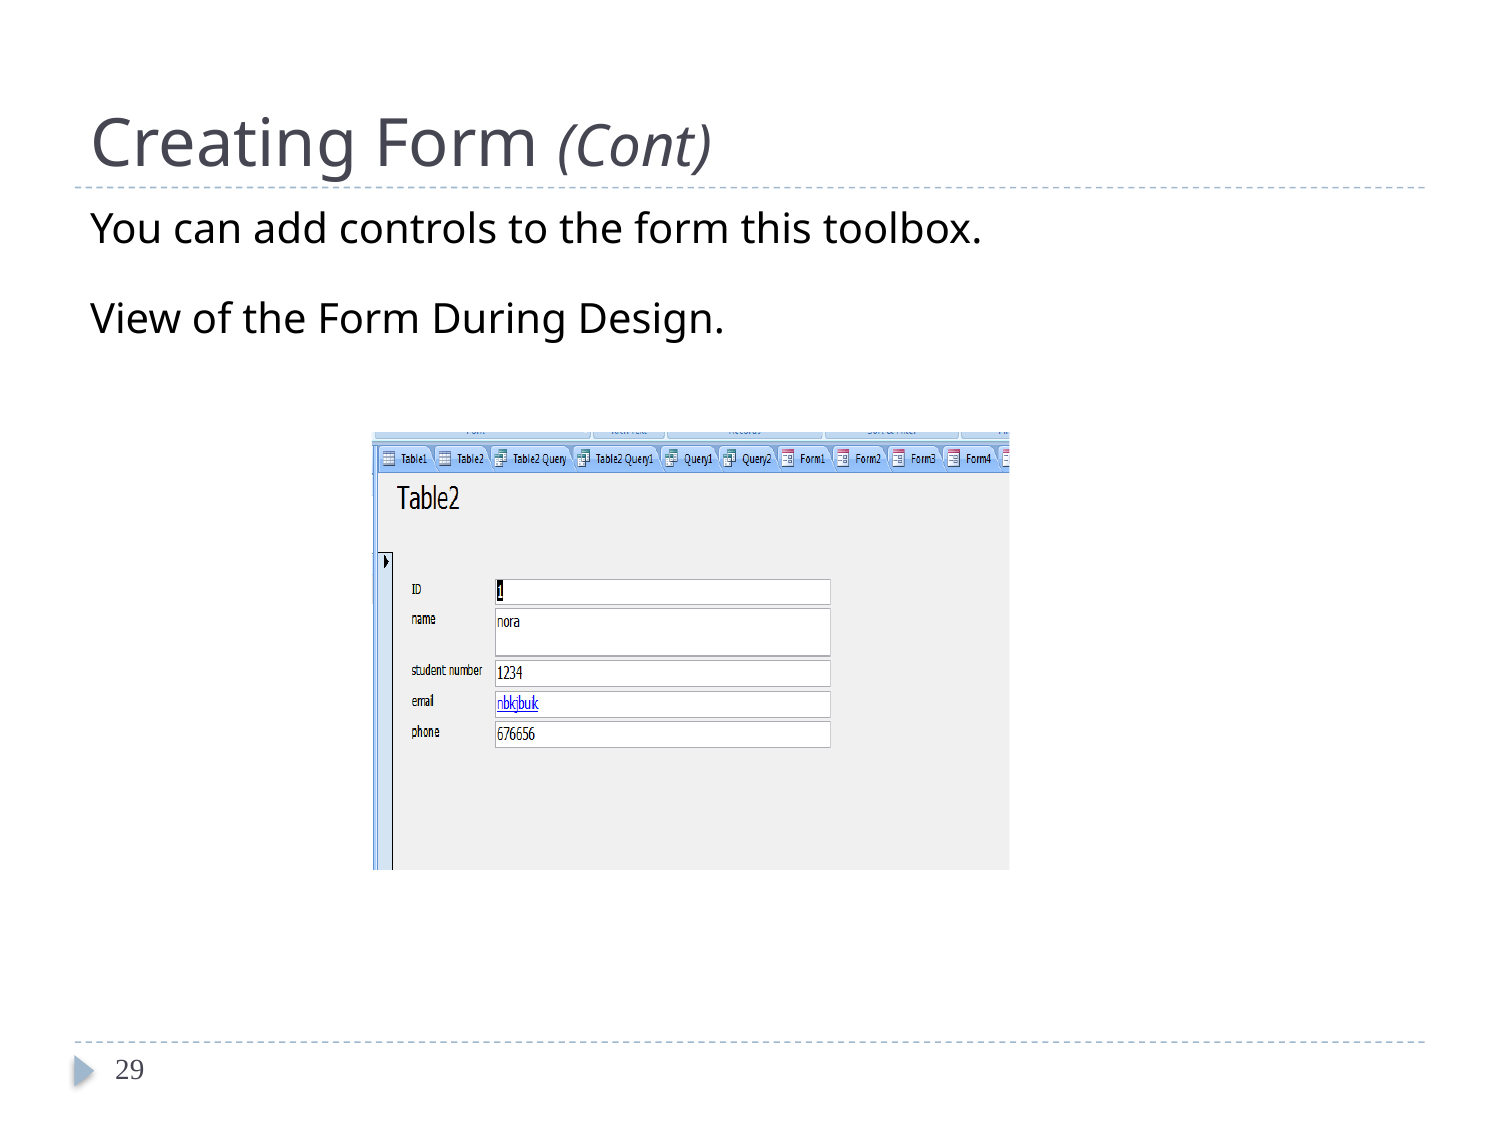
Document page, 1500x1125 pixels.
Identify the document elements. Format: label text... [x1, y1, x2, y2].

title Creating Form (Cont) [74, 24, 1426, 188]
picture [371, 431, 1010, 870]
list You can add controls to the form this toolbox. View of the Form During Design. [74, 199, 1426, 1011]
slide_number 29 [100, 1042, 426, 1103]
